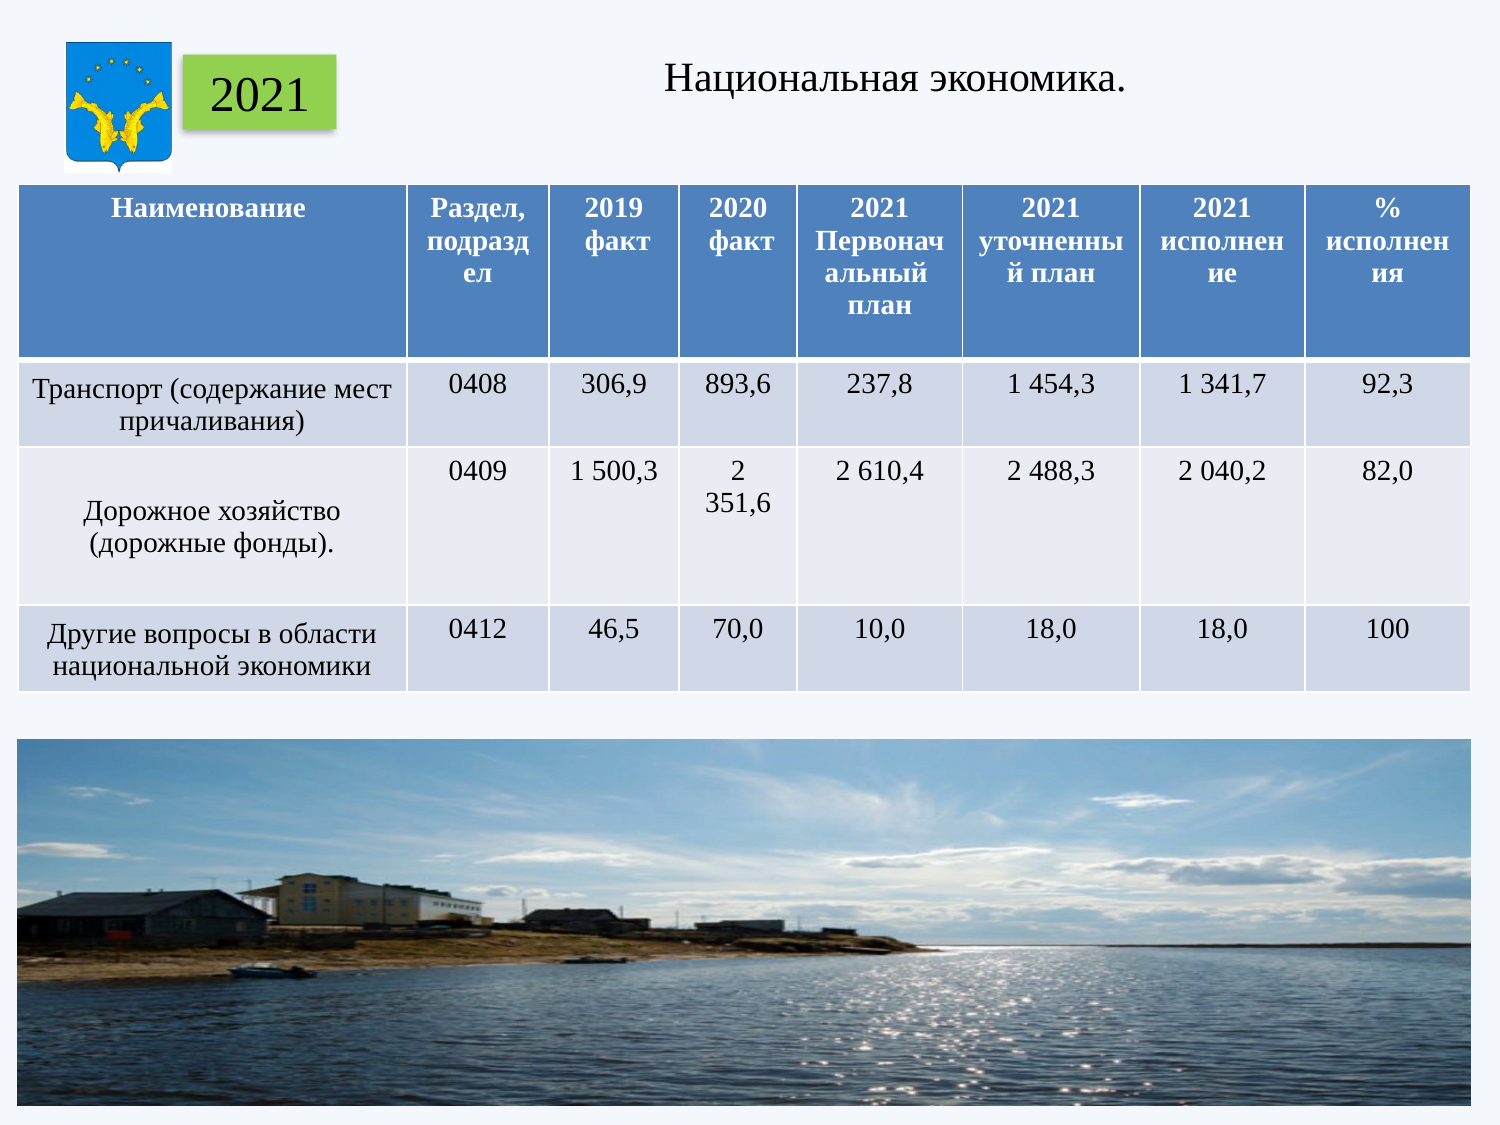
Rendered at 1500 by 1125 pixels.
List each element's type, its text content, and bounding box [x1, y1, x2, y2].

table_cell 1 341,7 [1141, 363, 1304, 446]
table_header Наименование [19, 185, 406, 357]
table_cell 18,0 [1141, 606, 1304, 691]
table_cell 18,0 [963, 606, 1139, 691]
table_cell 306,9 [550, 363, 678, 446]
table_cell 10,0 [798, 606, 962, 691]
table_cell Другие вопросы в области национальной экономики [19, 606, 406, 691]
table_cell 0412 [408, 606, 548, 691]
table_header 2021 исполнение [1141, 185, 1304, 357]
table_cell 92,3 [1306, 363, 1470, 446]
picture [17, 739, 1471, 1107]
table_cell 0408 [408, 363, 548, 446]
table_header Раздел, подраздел [408, 185, 548, 357]
table_header 2021 уточненный план [963, 185, 1139, 357]
table_header % исполнения [1306, 185, 1470, 357]
text_box 2021 [182, 54, 337, 130]
table_cell 100 [1306, 606, 1470, 691]
table_cell 46,5 [550, 606, 678, 691]
table_header 2019 факт [550, 185, 678, 357]
table_cell 82,0 [1306, 448, 1470, 604]
table_cell 2 610,4 [798, 448, 962, 604]
table_cell 1 454,3 [963, 363, 1139, 446]
table_cell 70,0 [680, 606, 796, 691]
table_cell Транспорт (содержание мест причаливания) [19, 363, 406, 446]
table_cell 2 488,3 [963, 448, 1139, 604]
table_cell 0409 [408, 448, 548, 604]
table_cell 237,8 [798, 363, 962, 446]
table_cell Дорожное хозяйство (дорожные фонды). [19, 448, 406, 604]
table_cell 893,6 [680, 363, 796, 446]
text_box Национальная экономика. [301, 42, 1500, 108]
table_cell 2 040,2 [1141, 448, 1304, 604]
table_header 2020 факт [680, 185, 796, 357]
table_cell 1 500,3 [550, 448, 678, 604]
table_header 2021 Первоначальный план [798, 185, 962, 357]
table_cell 2 351,6 [680, 448, 796, 604]
picture [64, 42, 172, 173]
